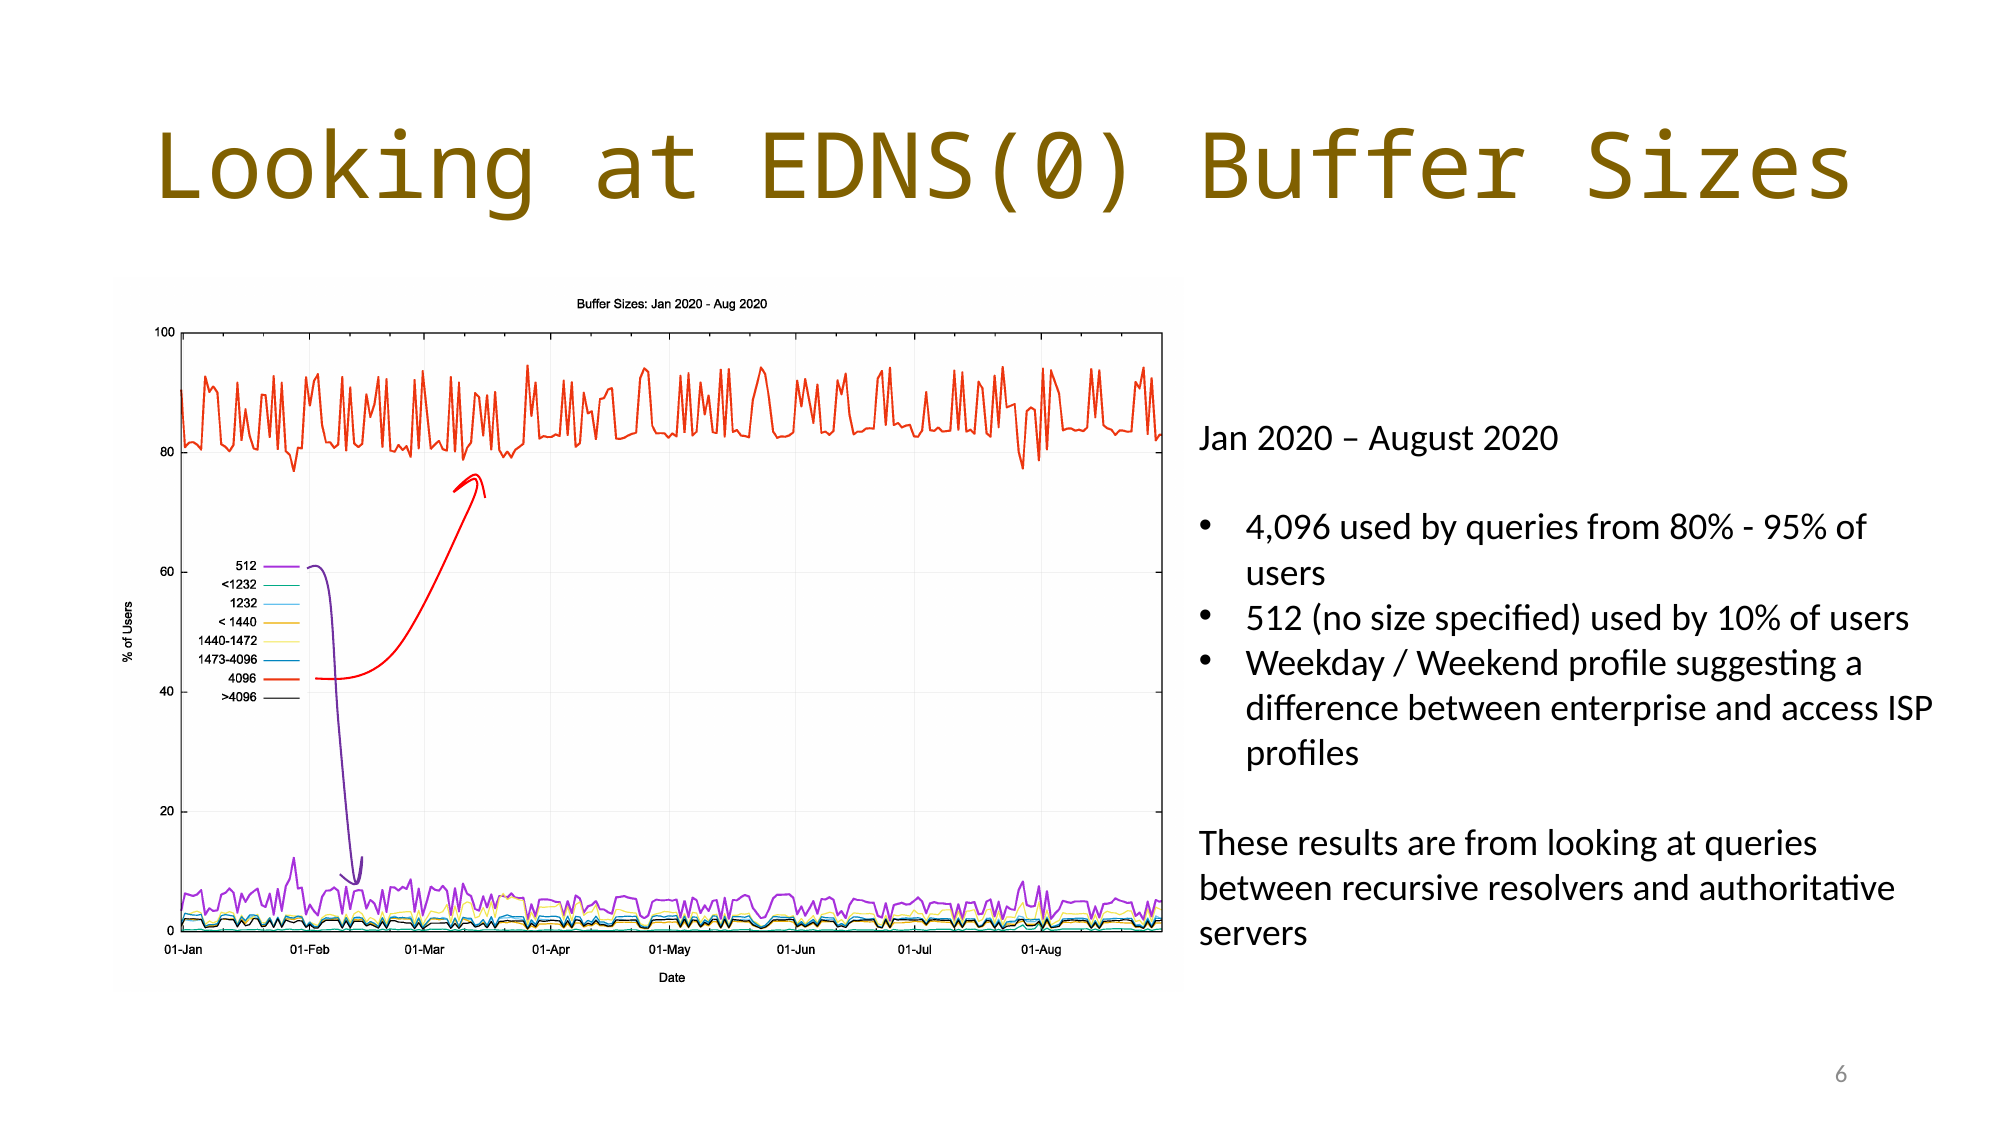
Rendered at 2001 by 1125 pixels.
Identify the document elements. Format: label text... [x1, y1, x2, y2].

text_box Jan 2020 – August 2020 4,096 used by queries from 80% - 95% of users 512 (no size specified) used by 10% of users Weekday / Weekend profile suggesting a difference between enterprise and access ISP profiles These results are from looking at queries between recursive resolvers and authoritative servers [1185, 405, 1954, 960]
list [113, 277, 1185, 992]
title Looking at EDNS(0) Buffer Sizes [137, 59, 1981, 278]
slide_number 6 [1412, 1042, 1863, 1103]
